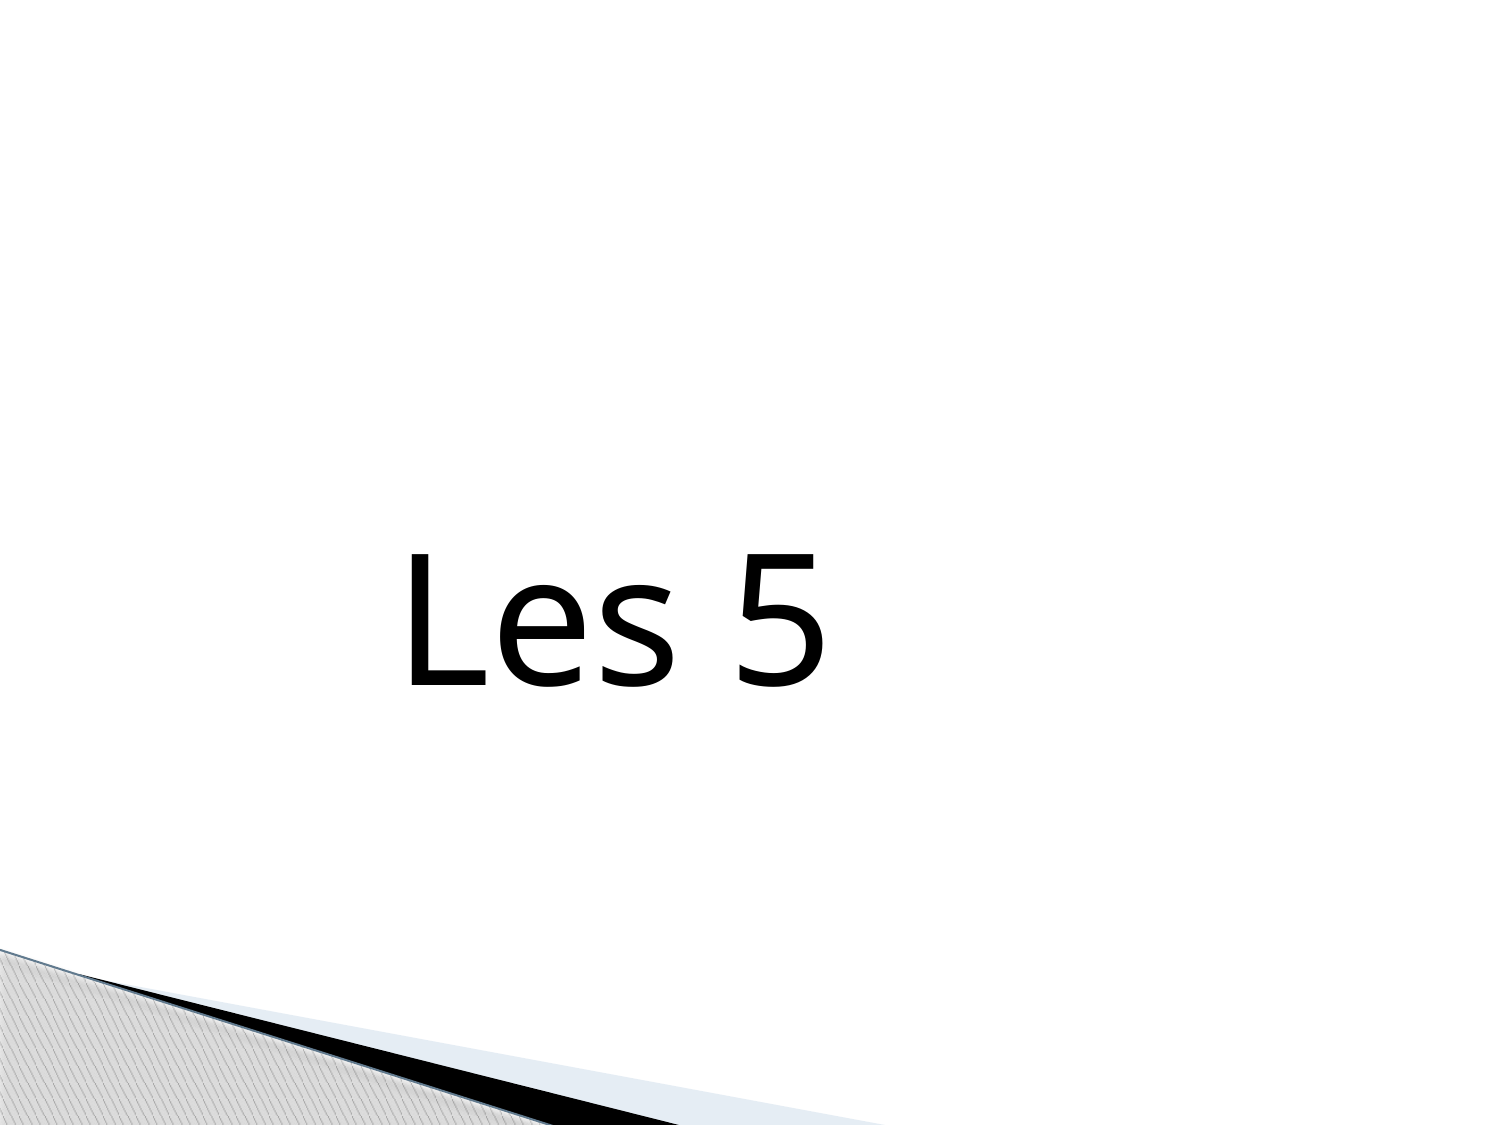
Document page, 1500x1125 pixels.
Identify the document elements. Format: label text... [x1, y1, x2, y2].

list Les 5 [75, 267, 1425, 986]
